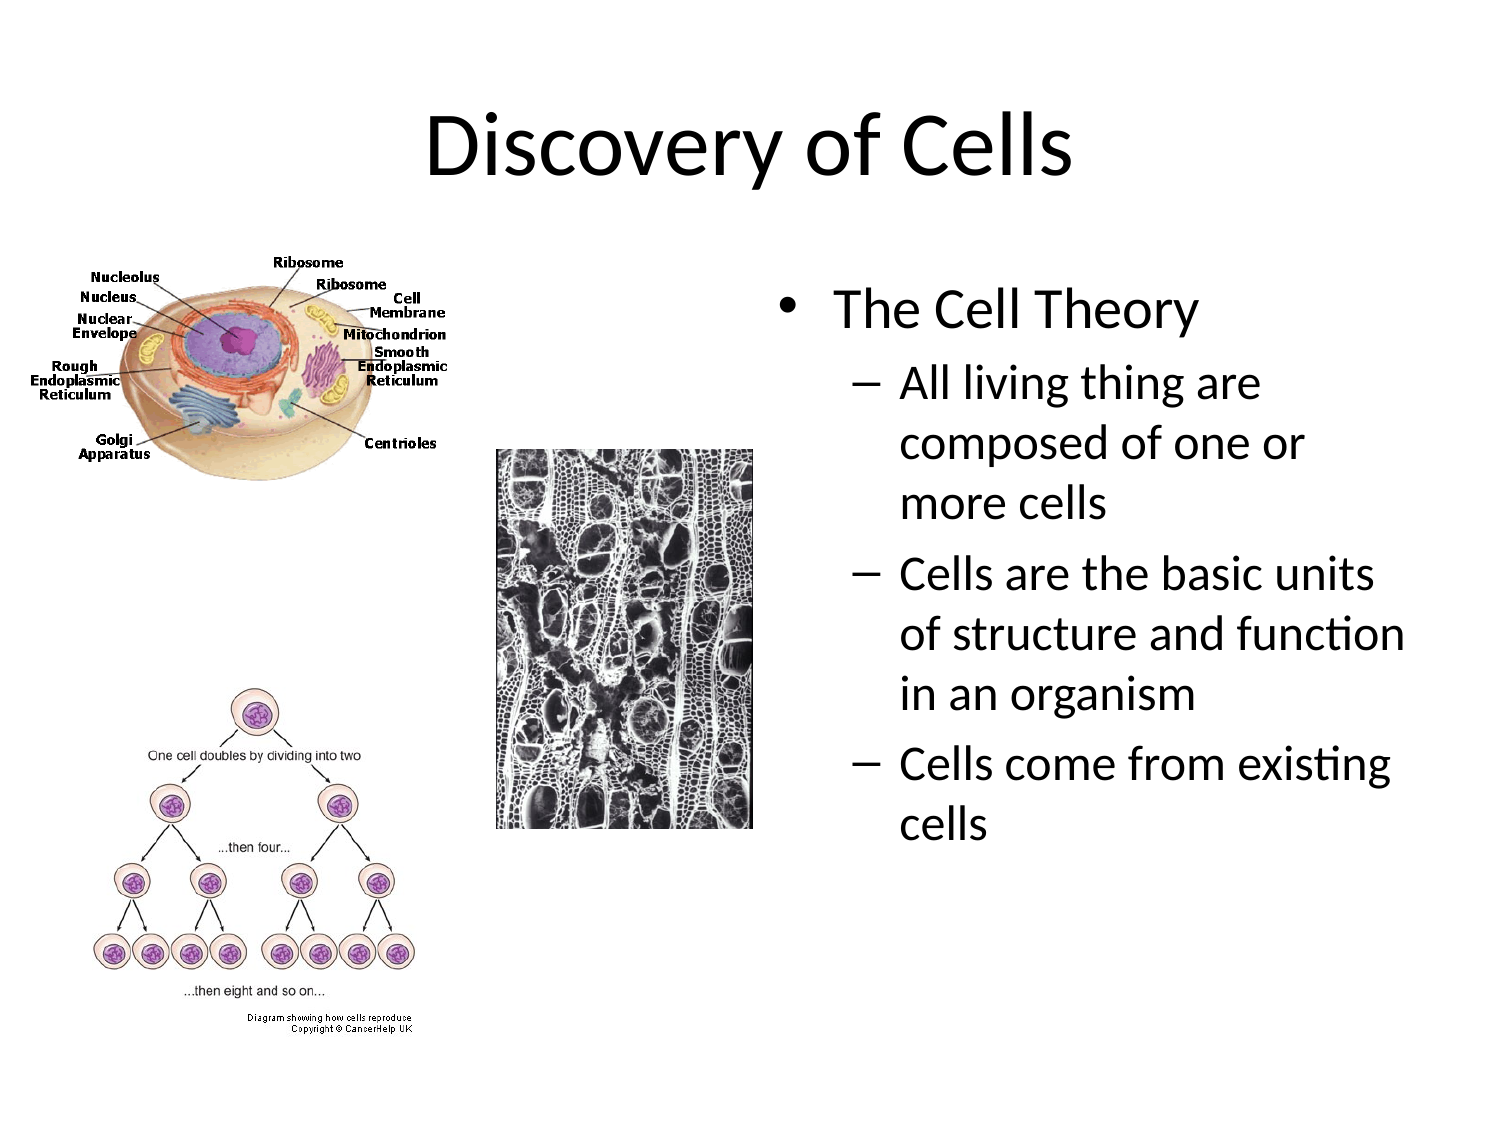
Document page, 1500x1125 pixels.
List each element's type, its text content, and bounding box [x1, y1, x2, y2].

picture [26, 212, 451, 530]
title Discovery of Cells [75, 45, 1425, 233]
picture [91, 687, 417, 1038]
picture [495, 449, 753, 829]
list The Cell Theory All living thing are composed of one or more cells Cells are the basic units of structure and function in an organism Cells come from existing cells [762, 262, 1425, 1005]
